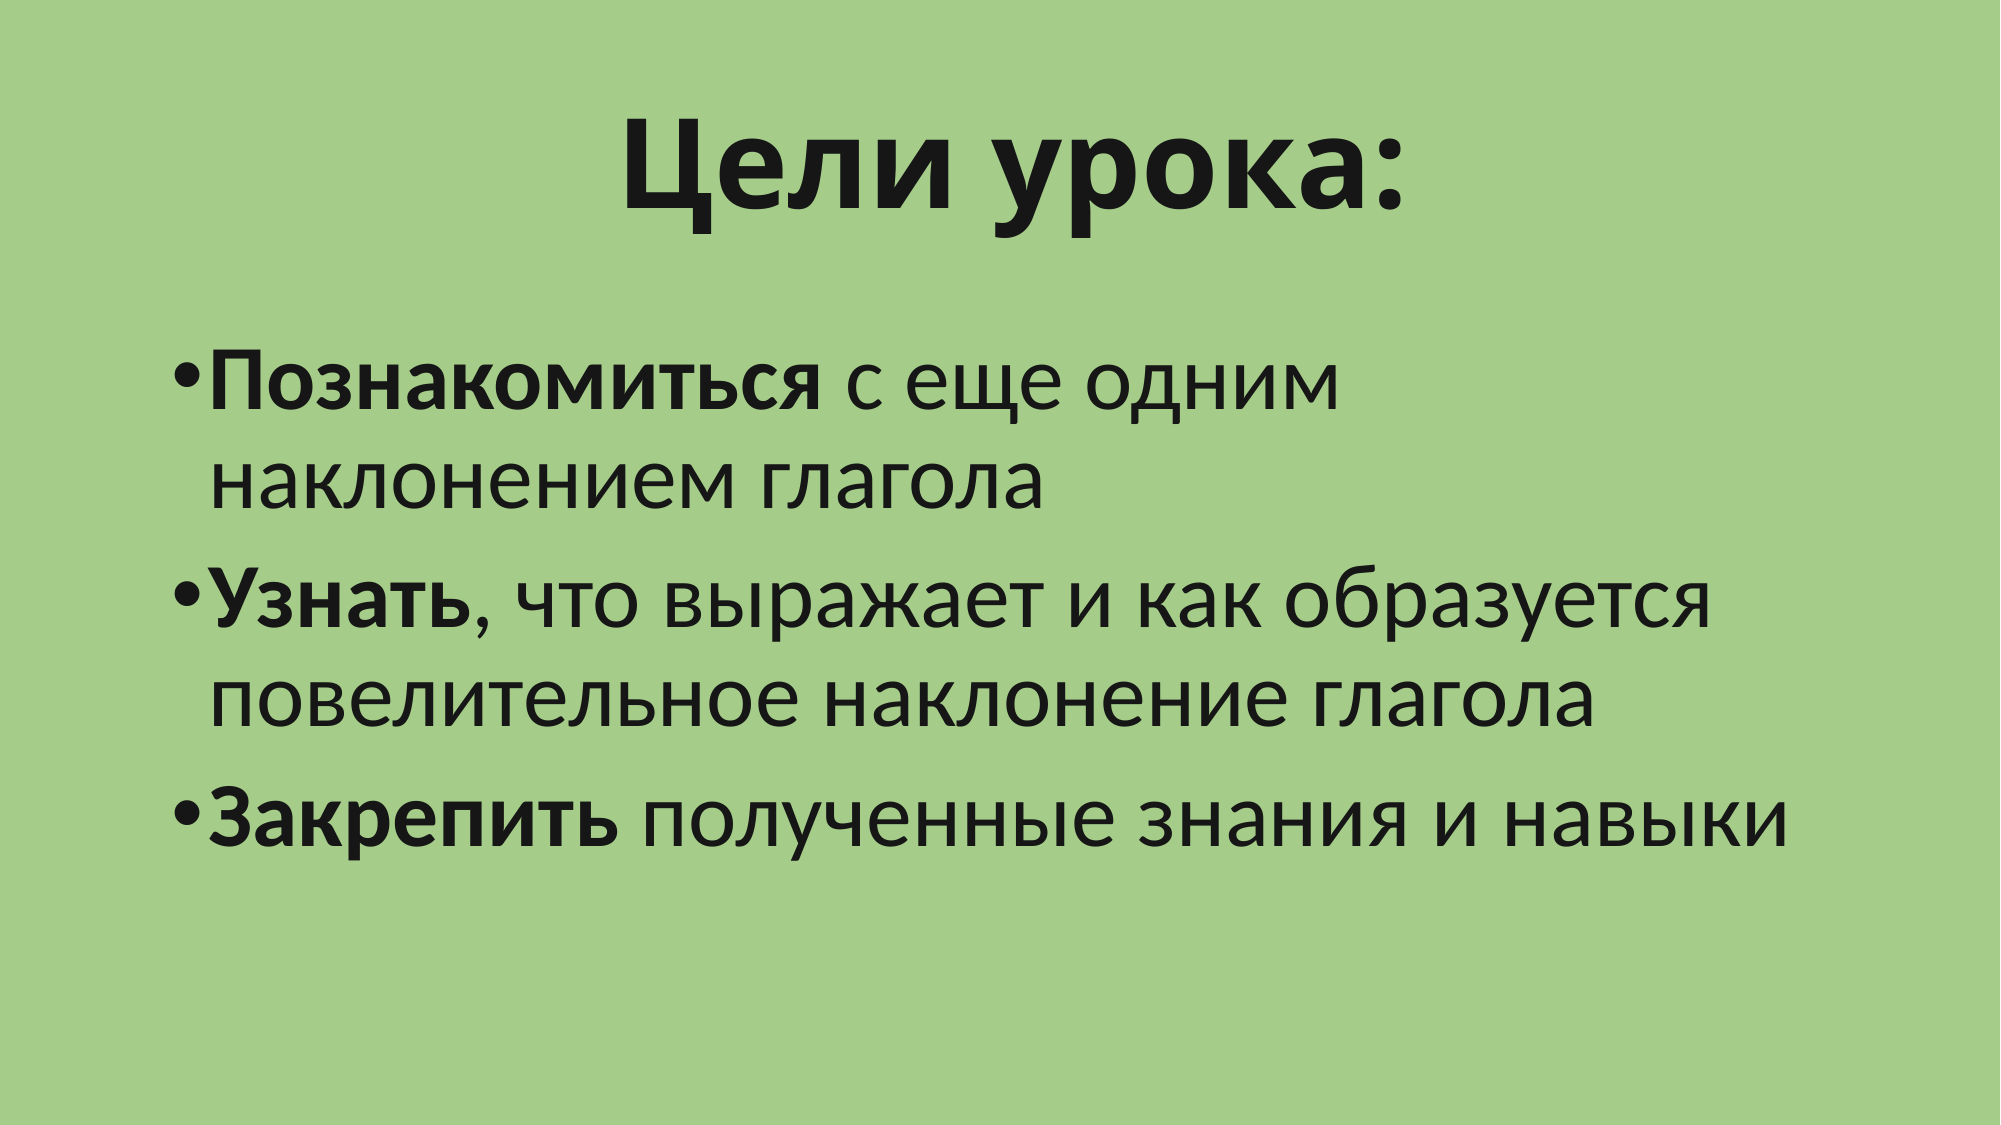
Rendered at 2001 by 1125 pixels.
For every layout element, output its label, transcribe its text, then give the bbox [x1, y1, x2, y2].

list Познакомиться с еще одним наклонением глагола Узнать, что выражает и как образуется повелительное наклонение глагола Закрепить полученные знания и навыки [155, 322, 1906, 1037]
title Цели урока: [137, 59, 1888, 278]
